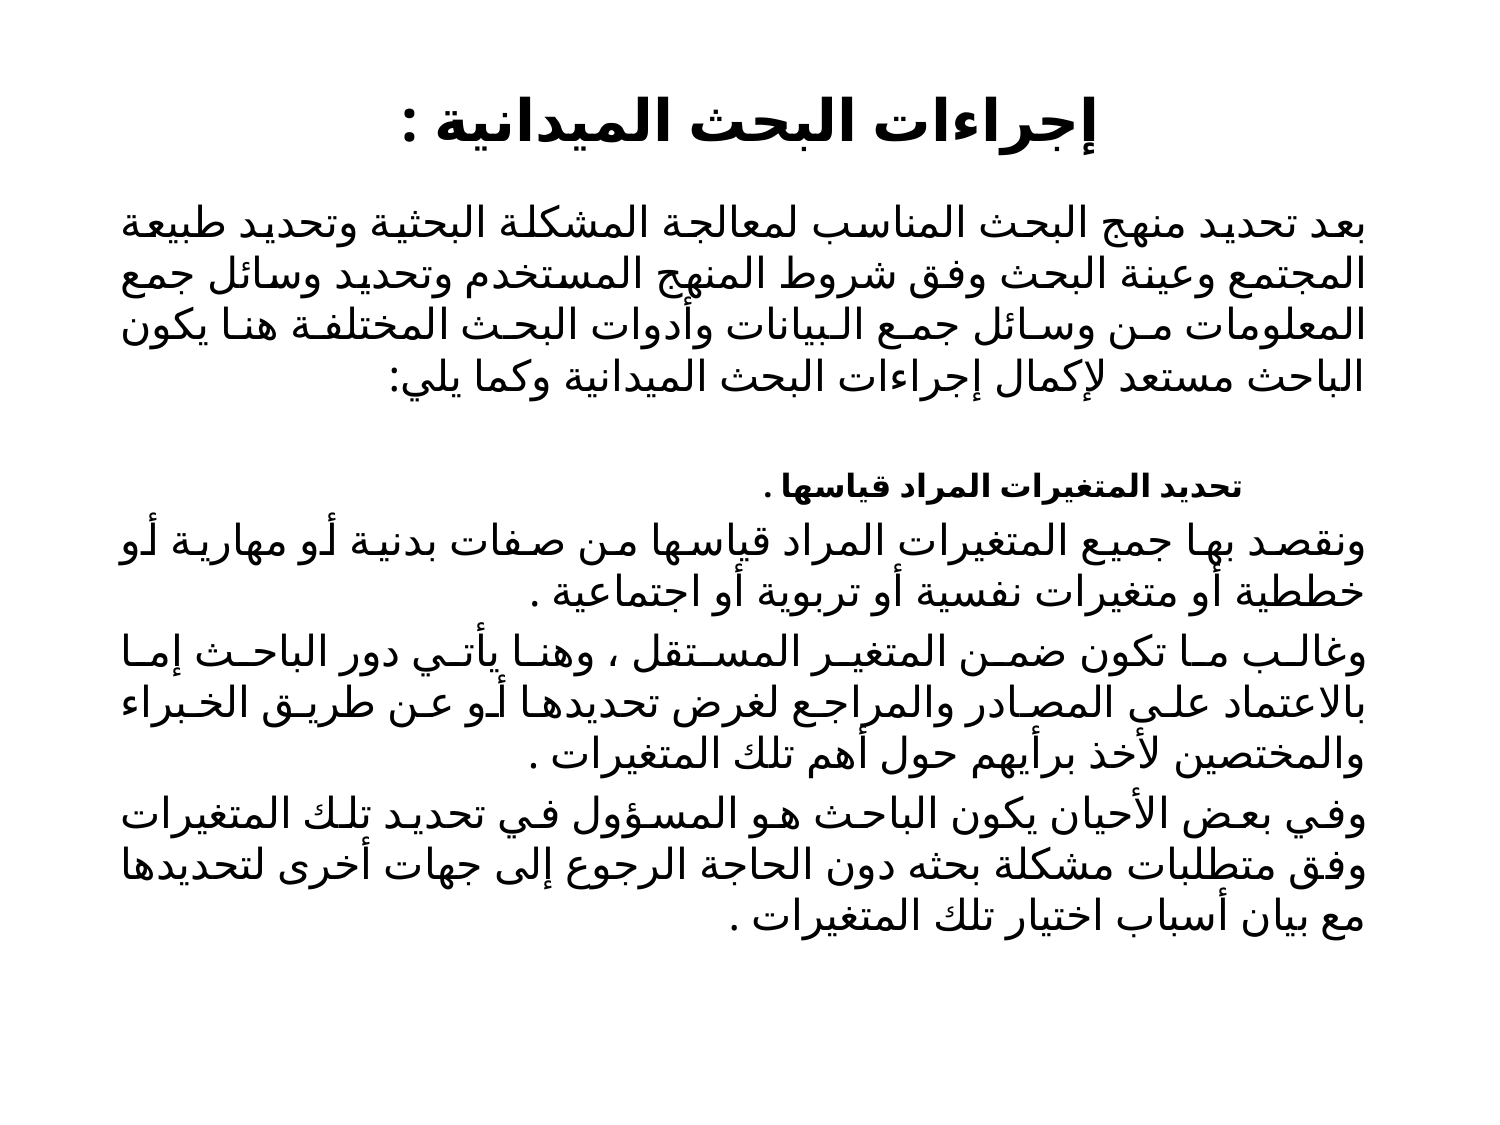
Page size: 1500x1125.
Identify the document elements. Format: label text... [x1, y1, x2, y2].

subtitle بعد تحديد منهج البحث المناسب لمعالجة المشكلة البحثية وتحديد طبيعة المجتمع وعينة البحث وفق شروط المنهج المستخدم وتحديد وسائل جمع المعلومات من وسائل جمع البيانات وأدوات البحث المختلفة هنا يكون الباحث مستعد لإكمال إجراءات البحث الميدانية وكما يلي: تحديد المتغيرات المراد قياسها . ونقصد بها جميع المتغيرات المراد قياسها من صفات بدنية أو مهارية أو خططية أو متغيرات نفسية أو تربوية أو اجتماعية . وغالب ما تكون ضمن المتغير المستقل ، وهنا يأتي دور الباحث إما بالاعتماد على المصادر والمراجع لغرض تحديدها أو عن طريق الخبراء والمختصين لأخذ برأيهم حول أهم تلك المتغيرات . وفي بعض الأحيان يكون الباحث هو المسؤول في تحديد تلك المتغيرات وفق متطلبات مشكلة بحثه دون الحاجة الرجوع إلى جهات أخرى لتحديدها مع بيان أسباب اختيار تلك المتغيرات . [105, 187, 1383, 997]
title إجراءات البحث الميدانية : [112, 46, 1388, 190]
